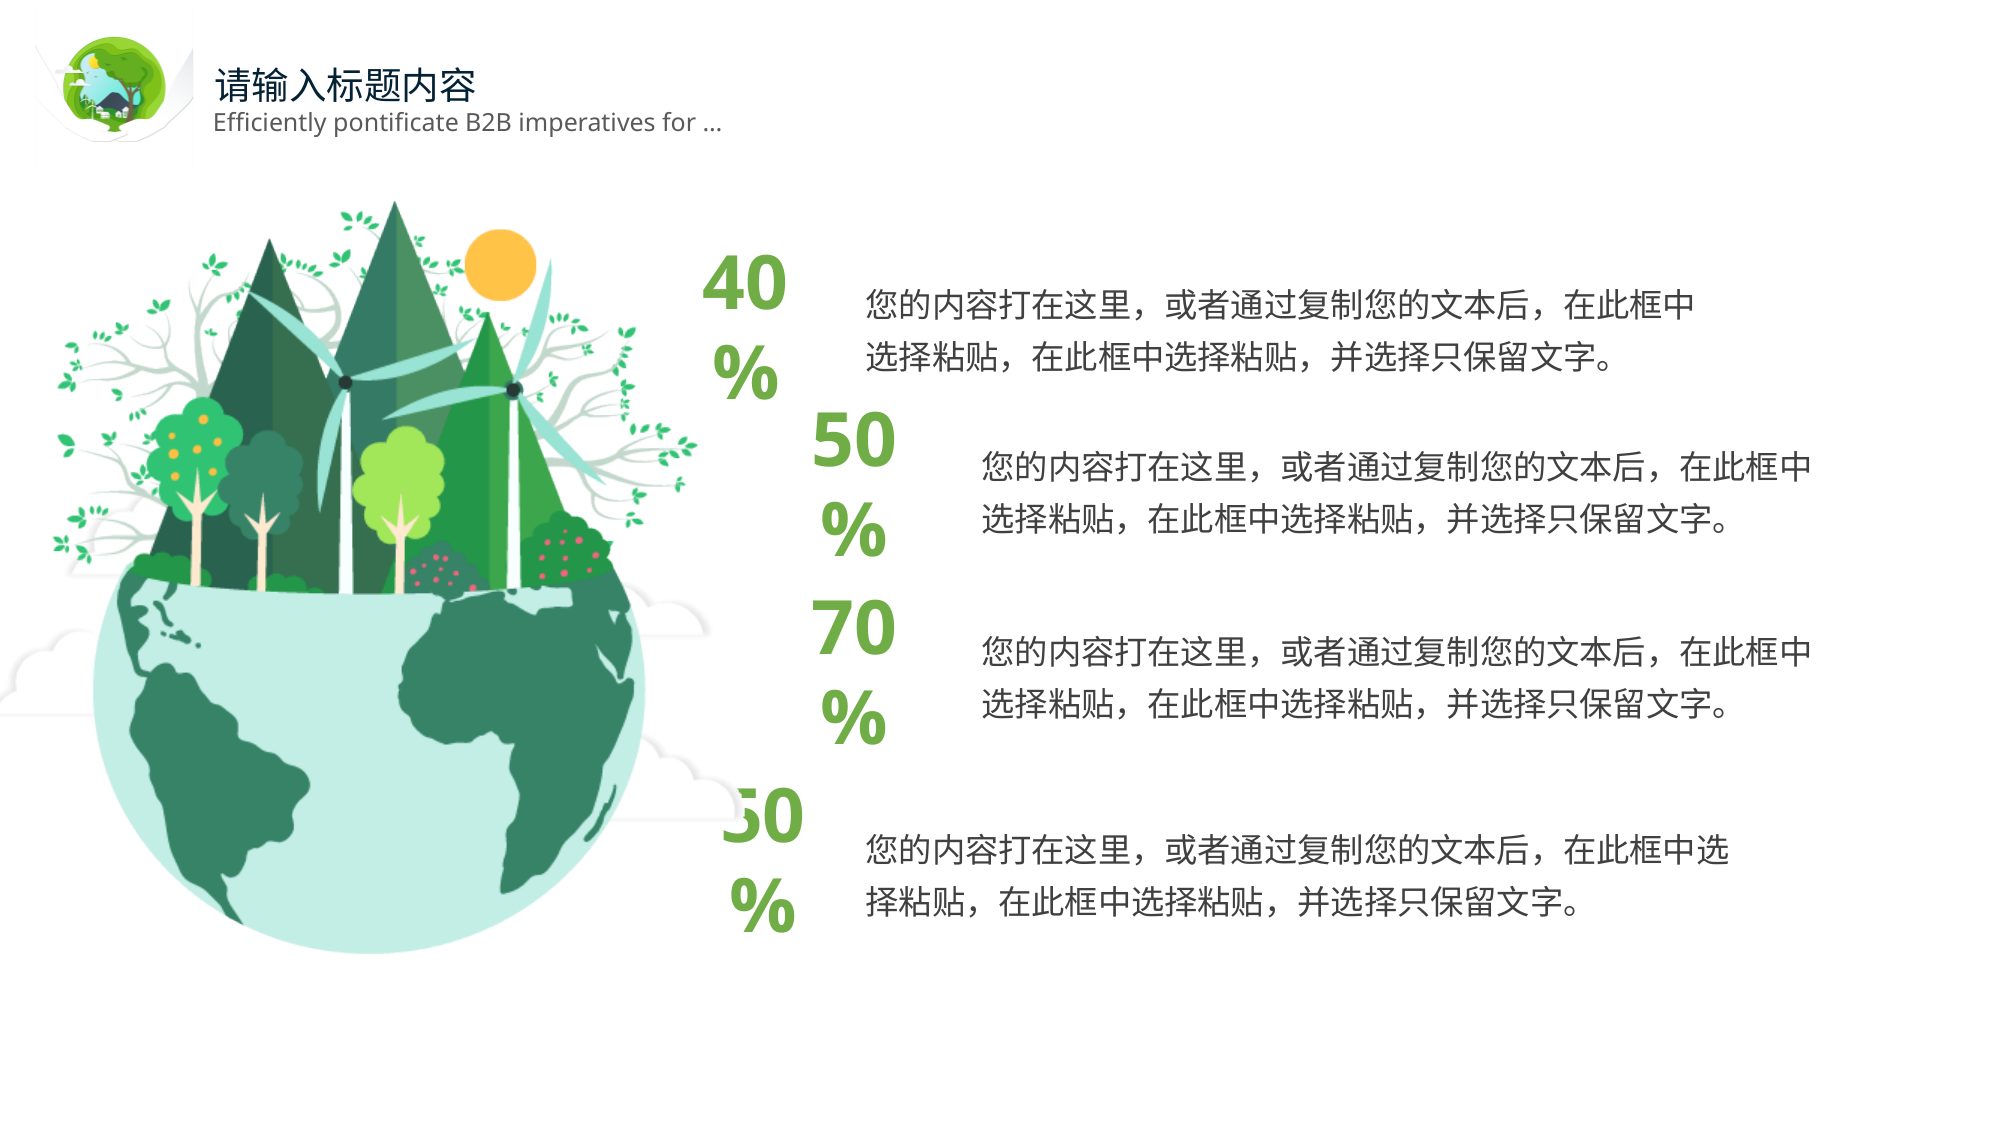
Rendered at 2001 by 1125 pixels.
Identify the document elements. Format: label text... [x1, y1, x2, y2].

text_box 50% [781, 391, 928, 572]
picture [0, 195, 763, 974]
text_box 您的内容打在这里，或者通过复制您的文本后，在此框中选择粘贴，在此框中选择粘贴，并选择只保留文字。 [854, 811, 1745, 927]
text_box 您的内容打在这里，或者通过复制您的文本后，在此框中选择粘贴，在此框中选择粘贴，并选择只保留文字。 [970, 428, 1846, 544]
text_box 70% [781, 579, 928, 760]
text_box 40% [763, 234, 819, 415]
text_box 50% [763, 766, 836, 948]
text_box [32, 9, 1011, 167]
text_box 您的内容打在这里，或者通过复制您的文本后，在此框中选择粘贴，在此框中选择粘贴，并选择只保留文字。 [970, 613, 1833, 729]
text_box 您的内容打在这里，或者通过复制您的文本后，在此框中选择粘贴，在此框中选择粘贴，并选择只保留文字。 [854, 266, 1719, 382]
